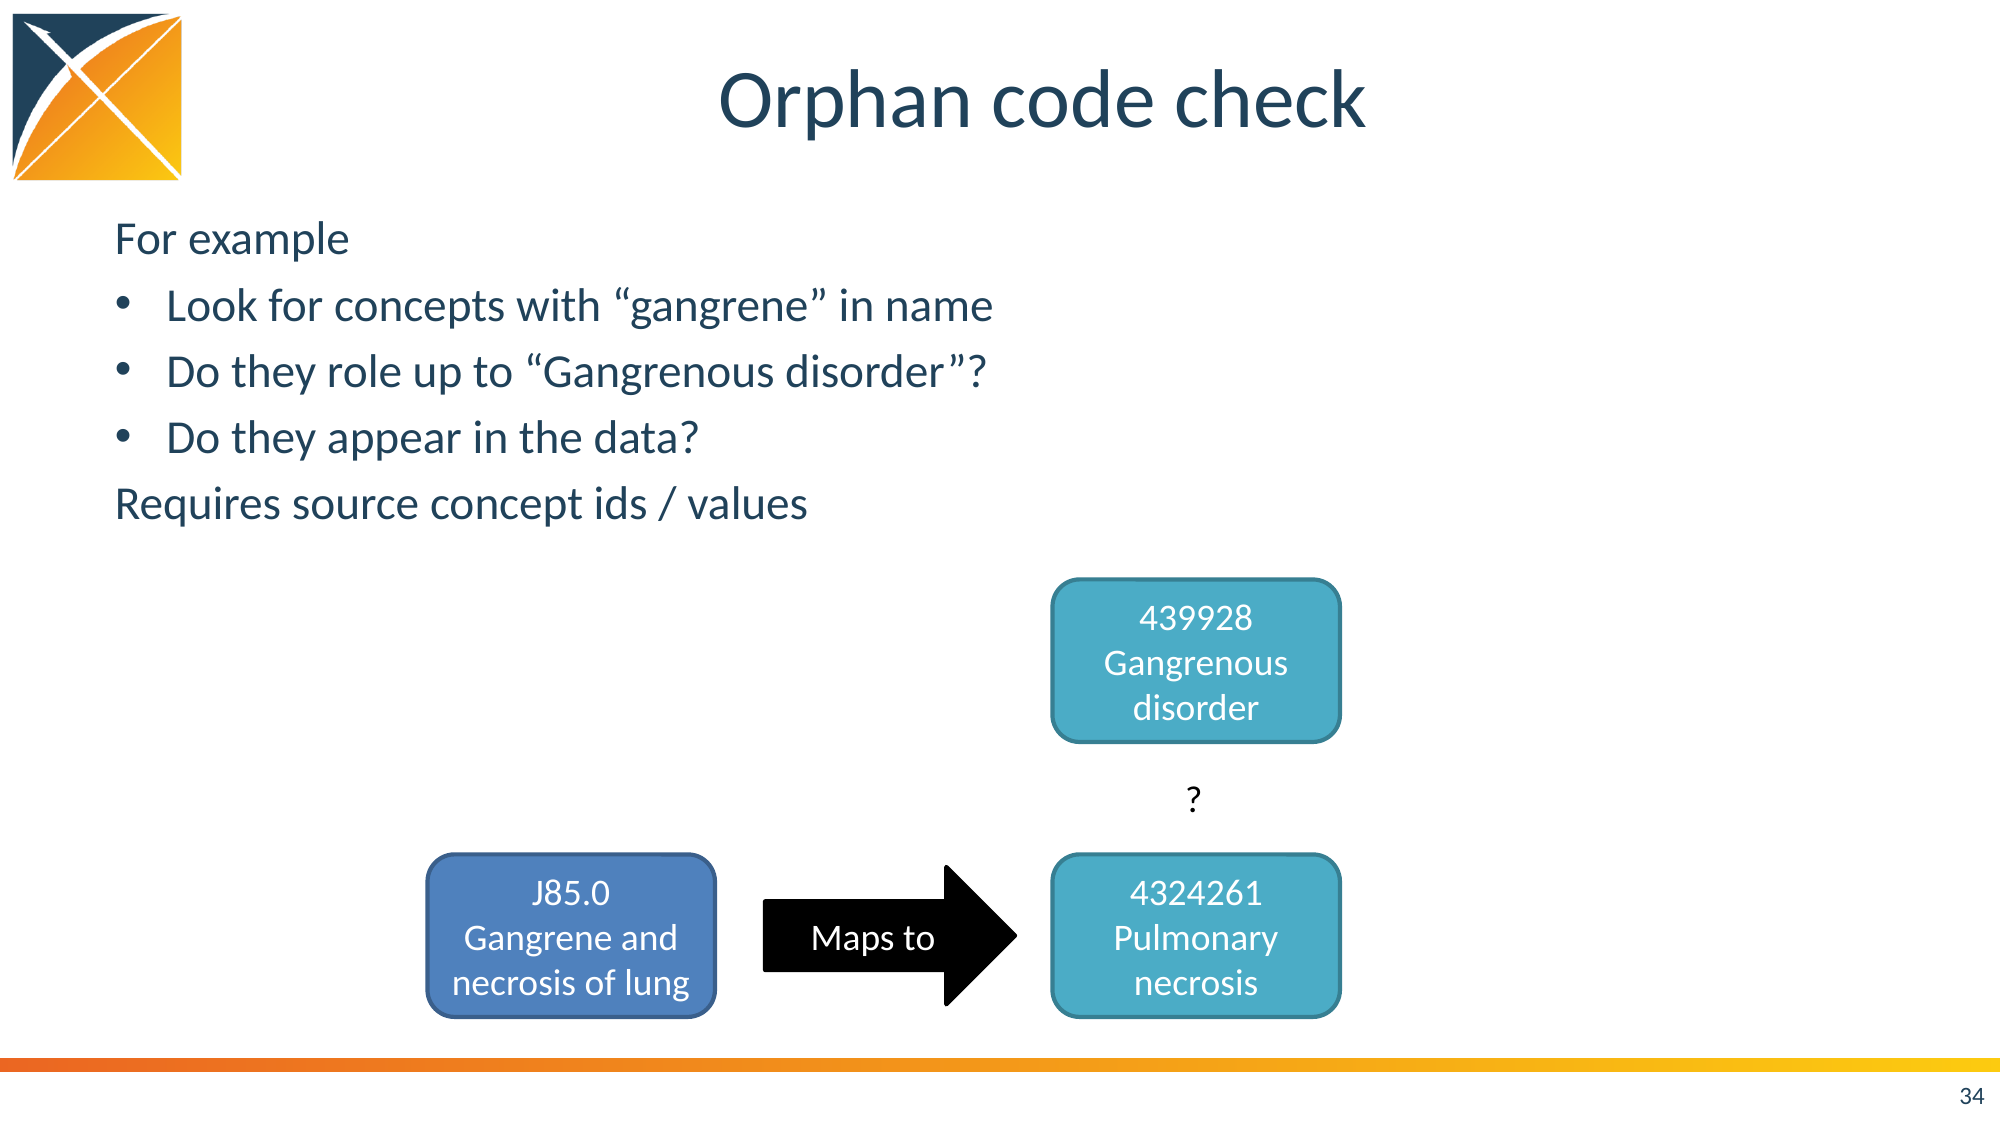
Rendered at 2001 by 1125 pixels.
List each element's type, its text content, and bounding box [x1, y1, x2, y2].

text_box J85.0 Gangrene and necrosis of lung [425, 852, 718, 1020]
list For example Look for concepts with “gangrene” in name Do they role up to “Gangrenous disorder”? Do they appear in the data? Requires source concept ids / values [99, 200, 1900, 538]
picture [0, 0, 206, 200]
text_box ? [1170, 767, 1218, 828]
text_box 439928 Gangrenous disorder [1050, 577, 1343, 745]
text_box 4324261 Pulmonary necrosis [1050, 852, 1343, 1020]
slide_number 34 [1533, 1065, 2000, 1125]
title Orphan code check [205, 24, 1900, 163]
text_box Maps to [762, 864, 1018, 1007]
